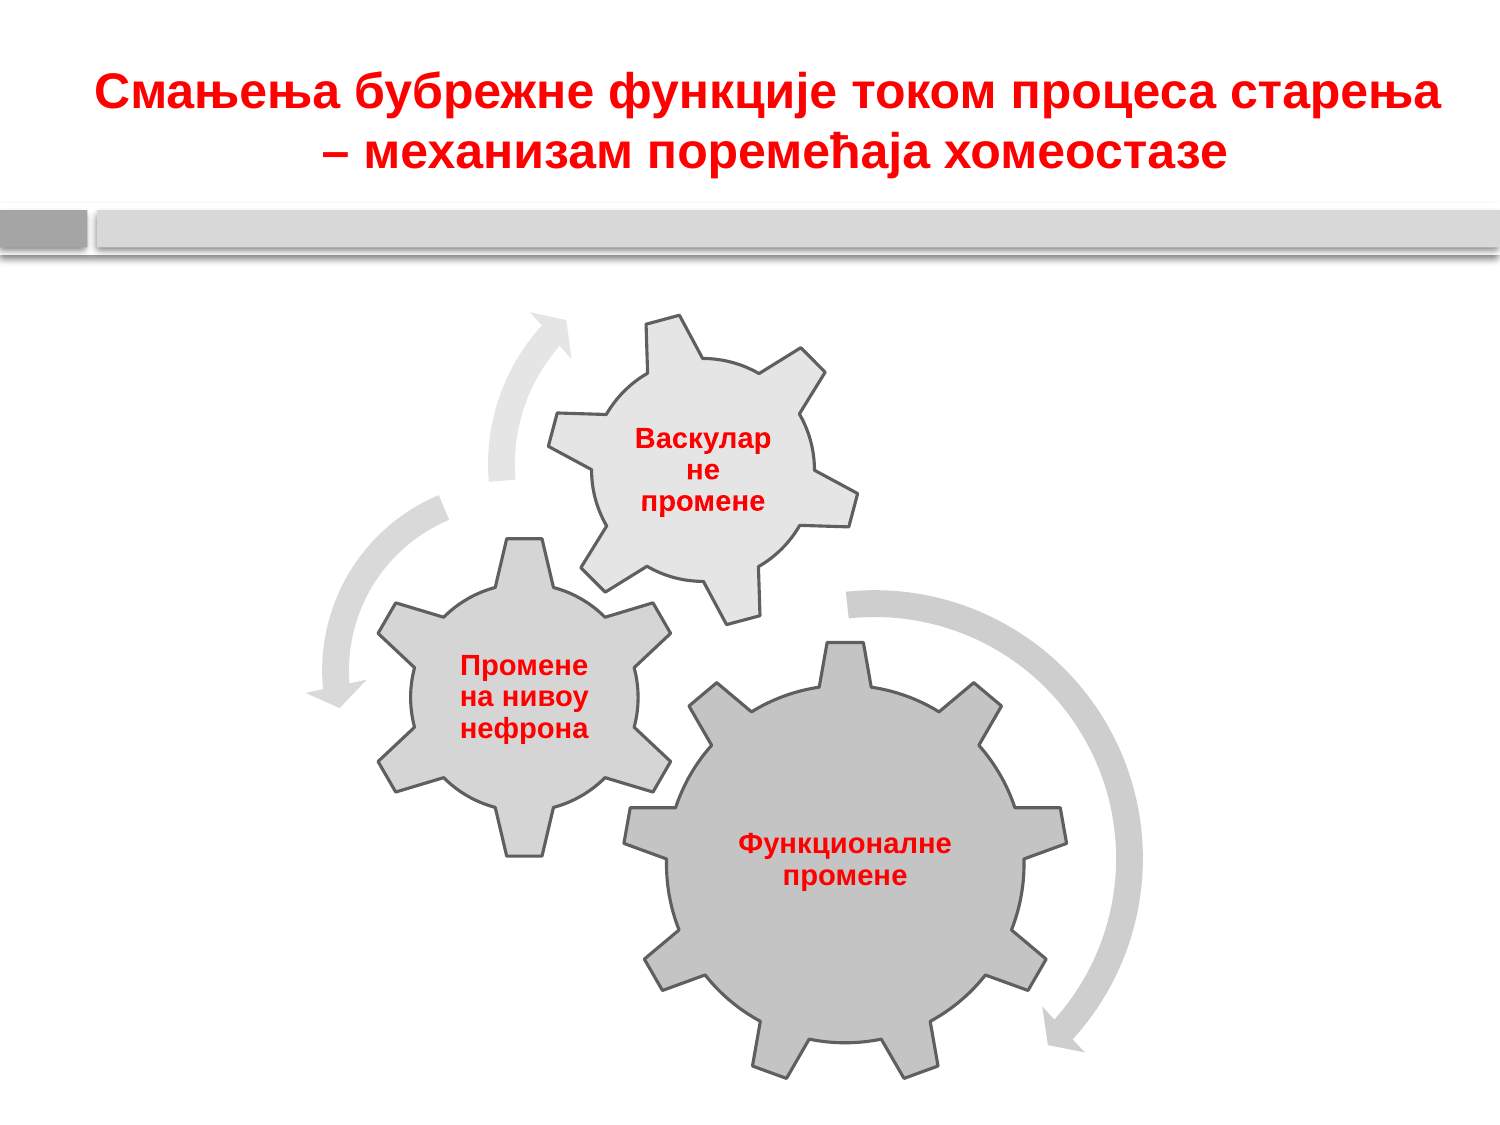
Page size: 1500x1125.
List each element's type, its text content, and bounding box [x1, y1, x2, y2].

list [0, 274, 1326, 1088]
title Смањења бубрежне функције током процеса старења – механизам поремећаја хомеостазе [50, 37, 1500, 200]
